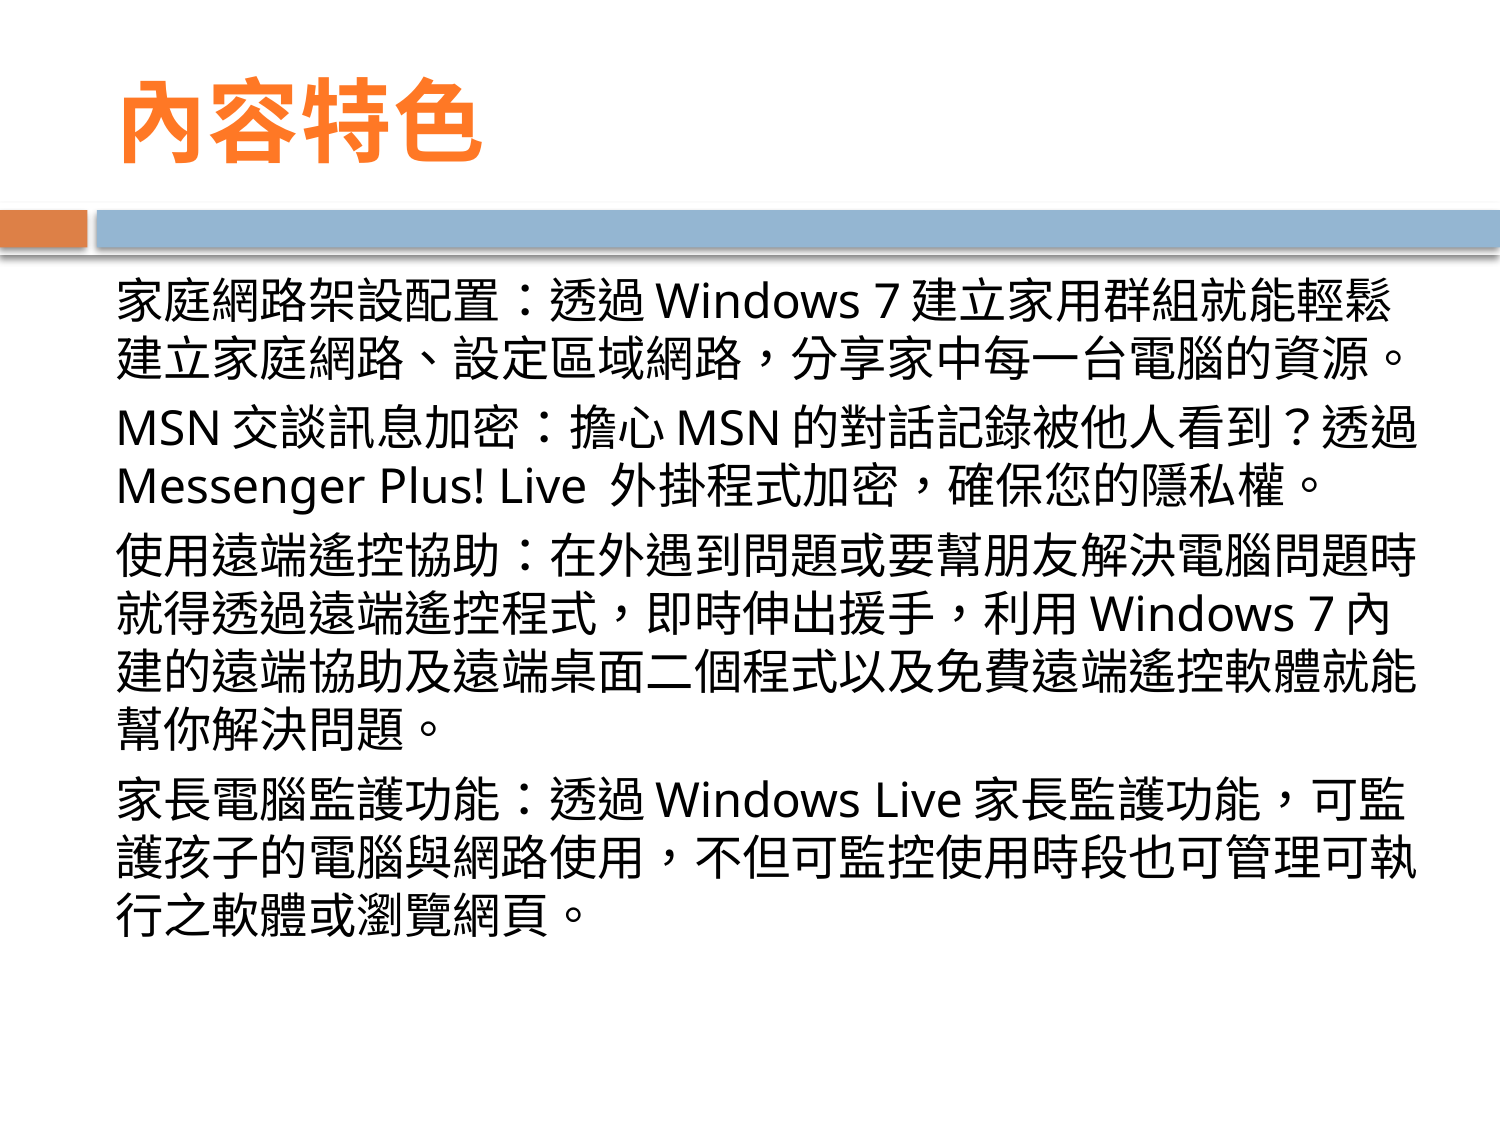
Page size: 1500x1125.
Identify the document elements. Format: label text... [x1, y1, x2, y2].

title 內容特色 [100, 37, 1438, 200]
list 家庭網路架設配置：透過Windows 7建立家用群組就能輕鬆建立家庭網路、設定區域網路，分享家中每一台電腦的資源。 MSN交談訊息加密：擔心MSN的對話記錄被他人看到？透過 Messenger Plus! Live 外掛程式加密，確保您的隱私權。 使用遠端遙控協助：在外遇到問題或要幫朋友解決電腦問題時就得透過遠端遙控程式，即時伸出援手，利用Windows 7內建的遠端協助及遠端桌面二個程式以及免費遠端遙控軟體就能幫你解決問題。 家長電腦監護功能：透過Windows Live家長監護功能，可監護孩子的電腦與網路使用，不但可監控使用時段也可管理可執行之軟體或瀏覽網頁。 [100, 262, 1438, 1000]
